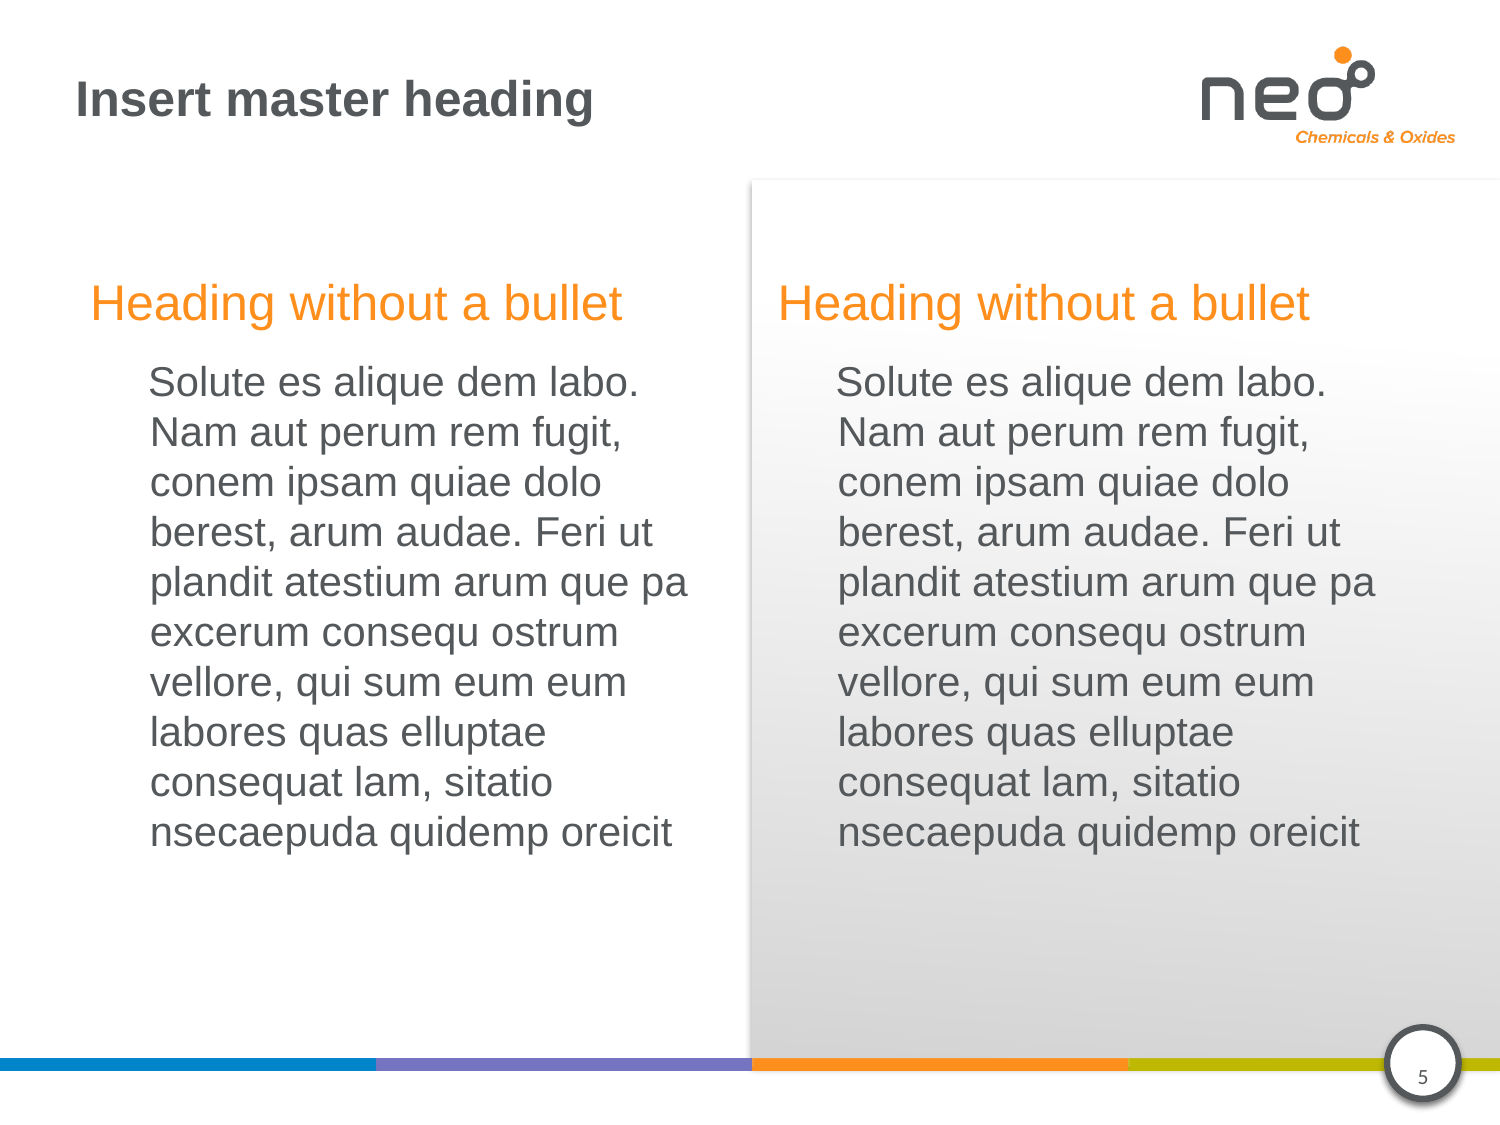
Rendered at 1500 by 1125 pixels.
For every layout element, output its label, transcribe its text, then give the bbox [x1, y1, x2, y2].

list Heading without a bullet Solute es alique dem labo. Nam aut perum rem fugit, conem ipsam quiae dolo berest, arum audae. Feri ut plandit atestium arum que pa excerum consequ ostrum vellore, qui sum eum eum labores quas elluptae consequat lam, sitatio nsecaepuda quidemp oreicit [762, 262, 1425, 1005]
picture [1169, 4, 1480, 180]
title Insert master heading [60, 12, 1240, 181]
list Heading without a bullet Solute es alique dem labo. Nam aut perum rem fugit, conem ipsam quiae dolo berest, arum audae. Feri ut plandit atestium arum que pa excerum consequ ostrum vellore, qui sum eum eum labores quas elluptae consequat lam, sitatio nsecaepuda quidemp oreicit [75, 262, 738, 1005]
picture [1462, 1058, 1500, 1071]
picture [377, 1058, 1384, 1071]
